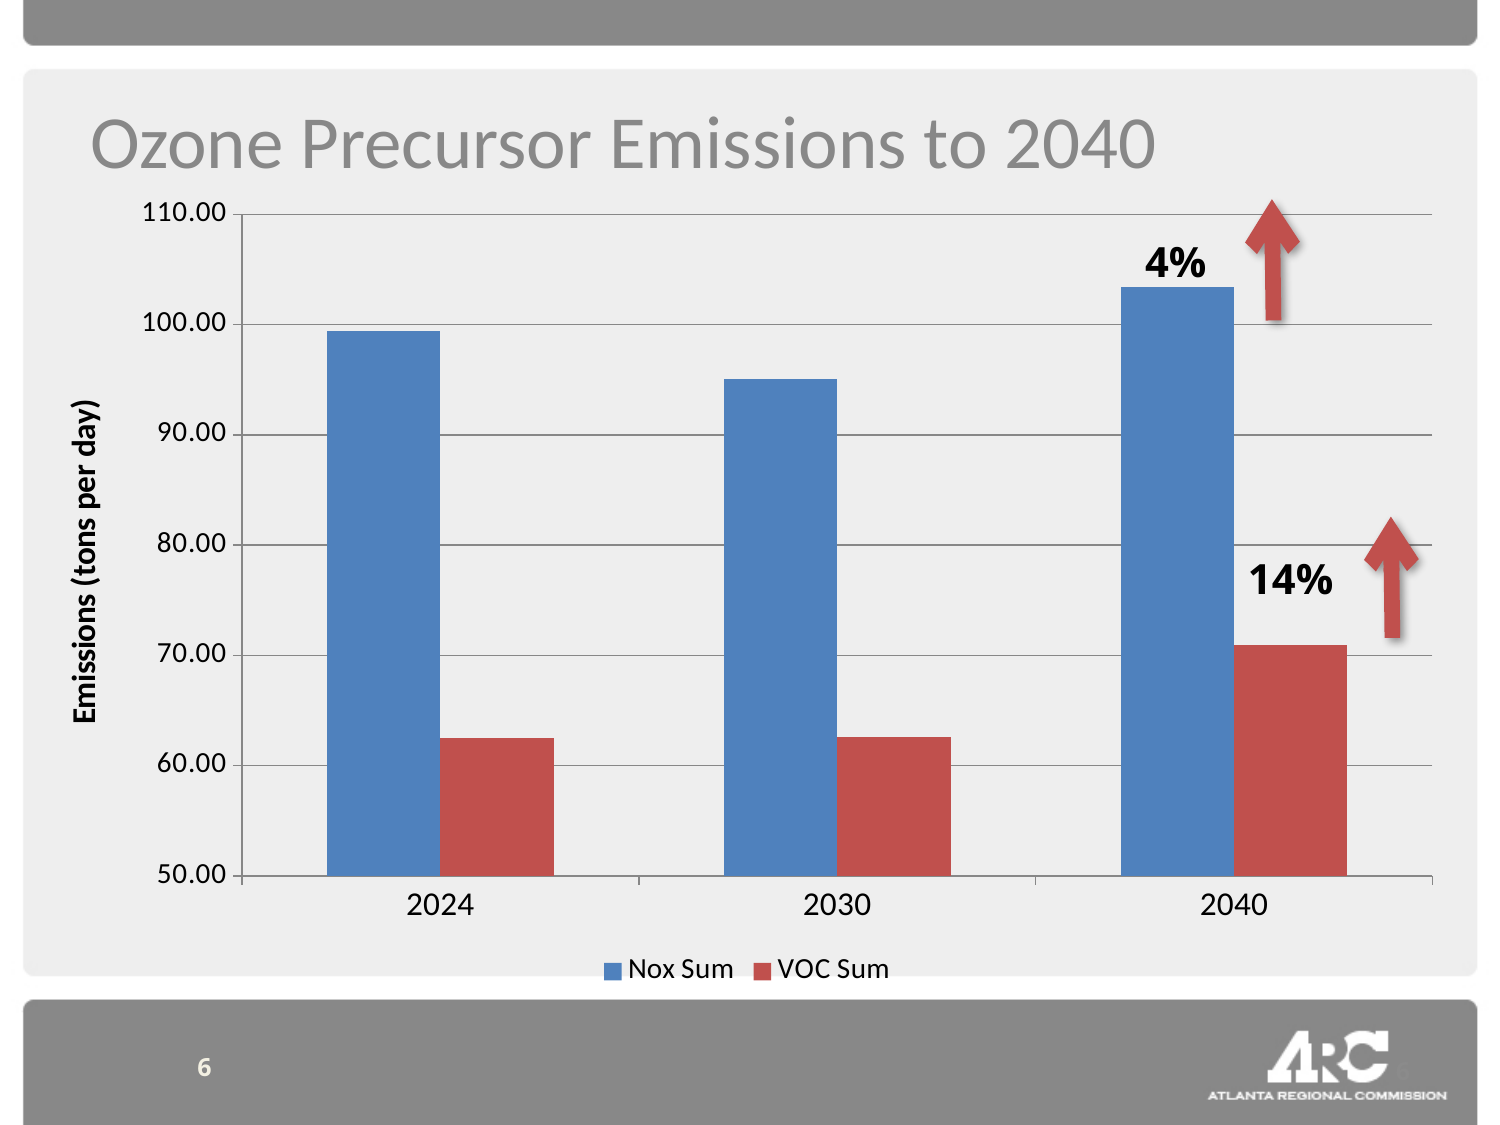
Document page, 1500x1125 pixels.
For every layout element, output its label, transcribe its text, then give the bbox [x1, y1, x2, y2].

picture [0, 0, 1500, 1125]
title Ozone Precursor Emissions to 2040 [75, 45, 1425, 181]
chart [32, 183, 1462, 993]
slide_number 6 [1074, 1042, 1425, 1103]
text_box 6 [29, 1038, 380, 1098]
